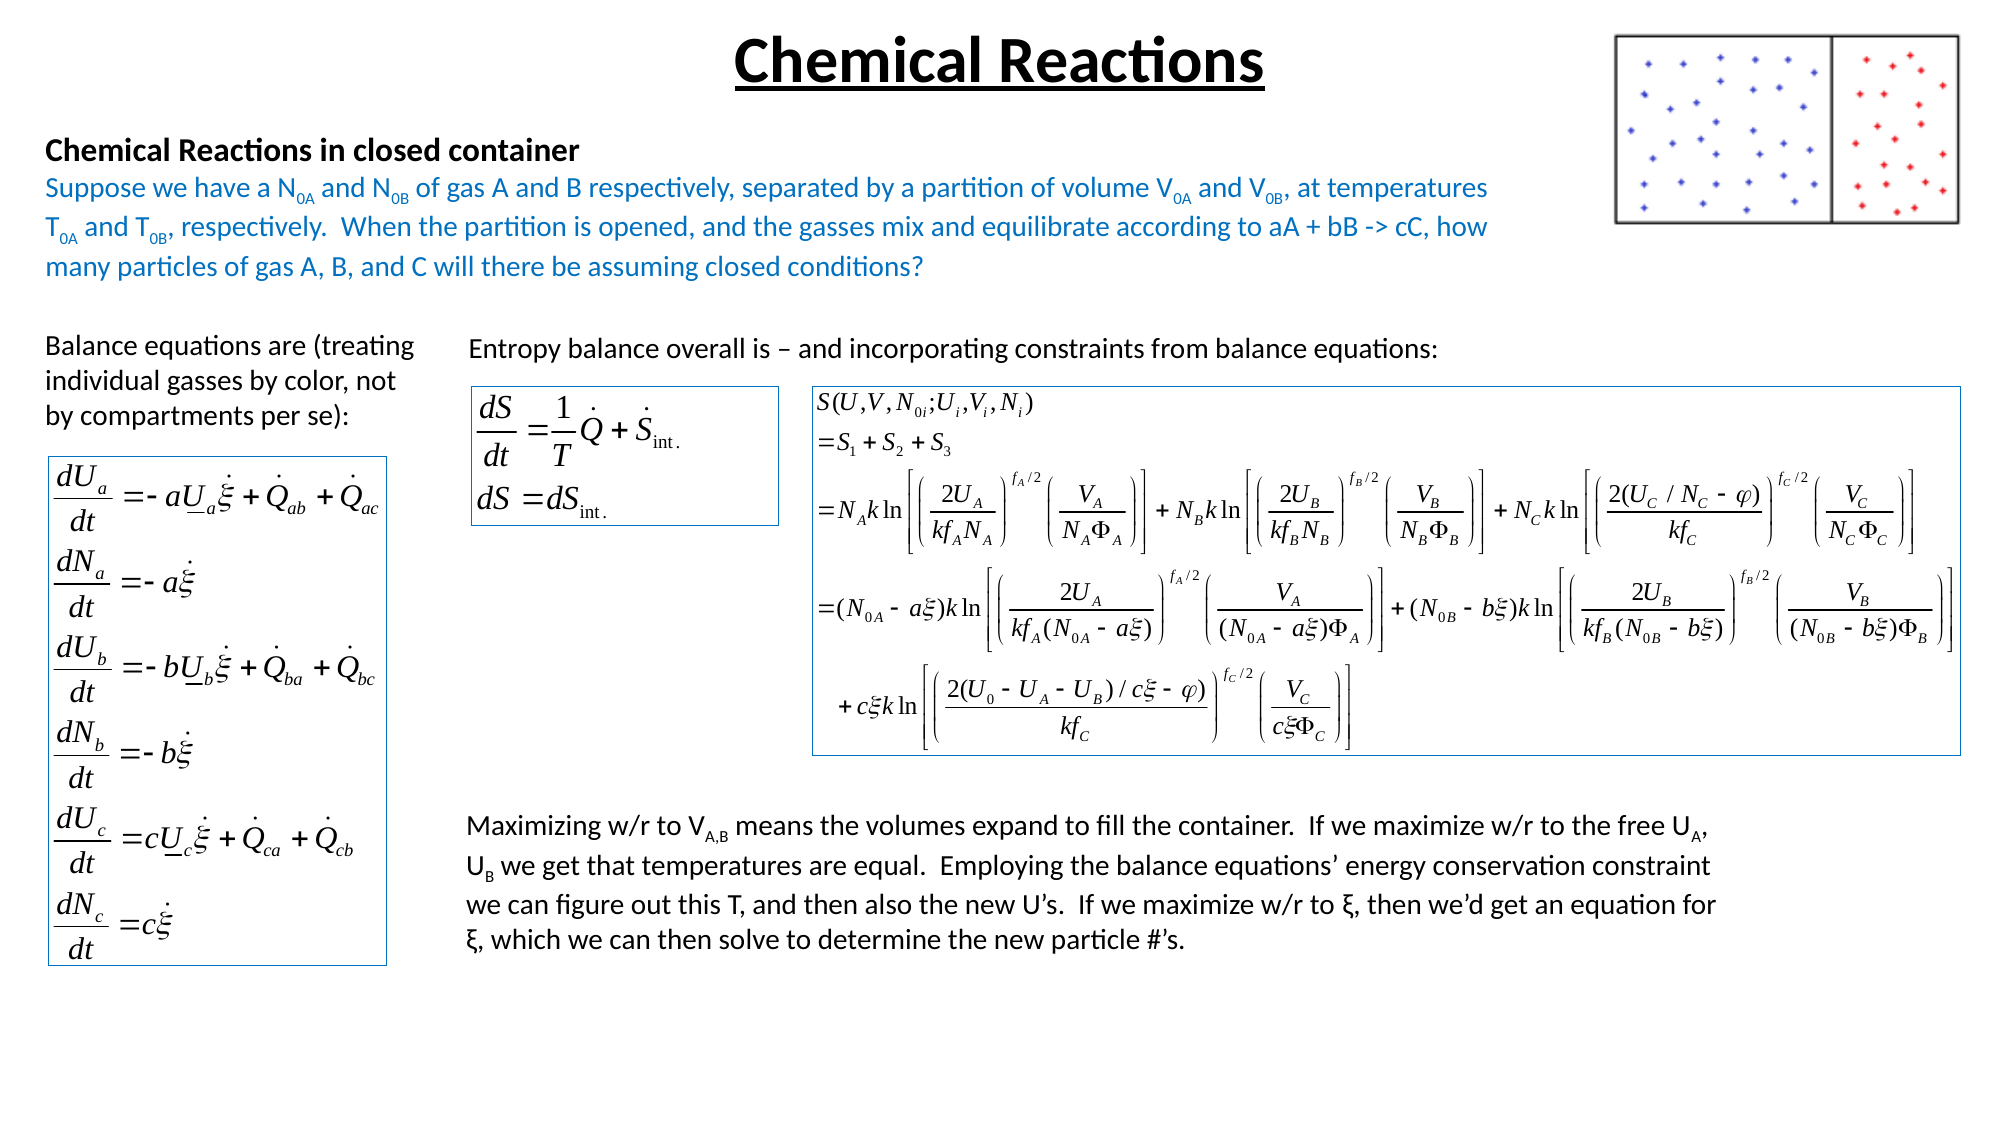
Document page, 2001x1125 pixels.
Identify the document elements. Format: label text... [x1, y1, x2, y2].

text_box Chemical Reactions [519, 17, 1481, 105]
text_box Chemical Reactions in closed container Suppose we have a N0A and N0B of gas A and B respectively, separated by a partition of volume V0A and V0B, at temperatures T0A and T0B, respectively. When the partition is opened, and the gasses mix and equilibrate according to aA + bB -> cC, how many particles of gas A, B, and C will there be assuming closed conditions? [30, 120, 1525, 290]
text_box Entropy balance overall is – and incorporating constraints from balance equations: [453, 321, 1455, 372]
picture [1598, 17, 1987, 261]
text_box Balance equations are (treating individual gasses by color, not by compartments per se): [30, 319, 438, 439]
text_box Maximizing w/r to VA,B means the volumes expand to fill the container. If we maximize w/r to the free UA, UB we get that temperatures are equal. Employing the balance equations’ energy conservation constraint we can figure out this T, and then also the new U’s. If we maximize w/r to ξ, then we’d get an equation for ξ, which we can then solve to determine the new particle #’s. [451, 798, 1734, 963]
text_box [48, 455, 387, 966]
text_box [812, 386, 1962, 756]
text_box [471, 386, 779, 526]
